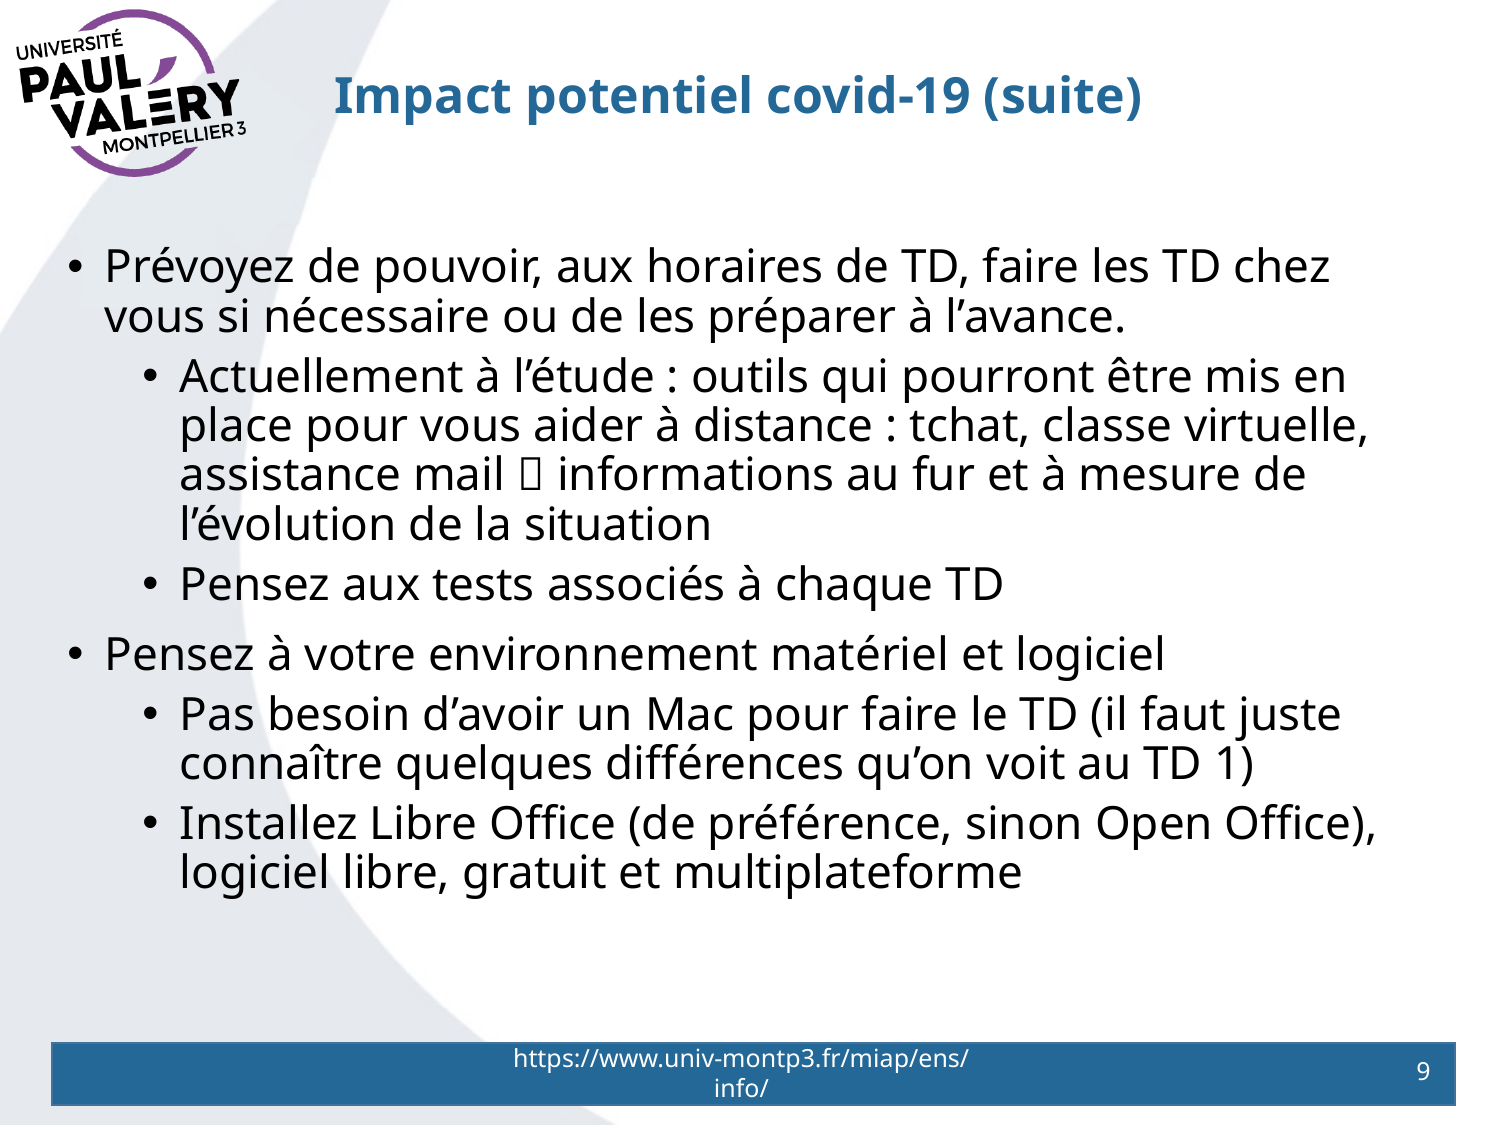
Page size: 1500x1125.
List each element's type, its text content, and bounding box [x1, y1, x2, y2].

slide_number 9 [1107, 1042, 1446, 1103]
list Prévoyez de pouvoir, aux horaires de TD, faire les TD chez vous si nécessaire ou de les préparer à l’avance. Actuellement à l’étude : outils qui pourront être mis en place pour vous aider à distance : tchat, classe virtuelle, assistance mail  informations au fur et à mesure de l’évolution de la situation Pensez aux tests associés à chaque TD Pensez à votre environnement matériel et logiciel Pas besoin d’avoir un Mac pour faire le TD (il faut juste connaître quelques différences qu’on voit au TD 1) Installez Libre Office (de préférence, sinon Open Office), logiciel libre, gratuit et multiplateforme [52, 235, 1446, 1001]
footer https://www.univ-montp3.fr/miap/ens/info/ [480, 1042, 1004, 1103]
title Impact potentiel covid-19 (suite) [319, 28, 1446, 168]
picture [0, 0, 1500, 1125]
